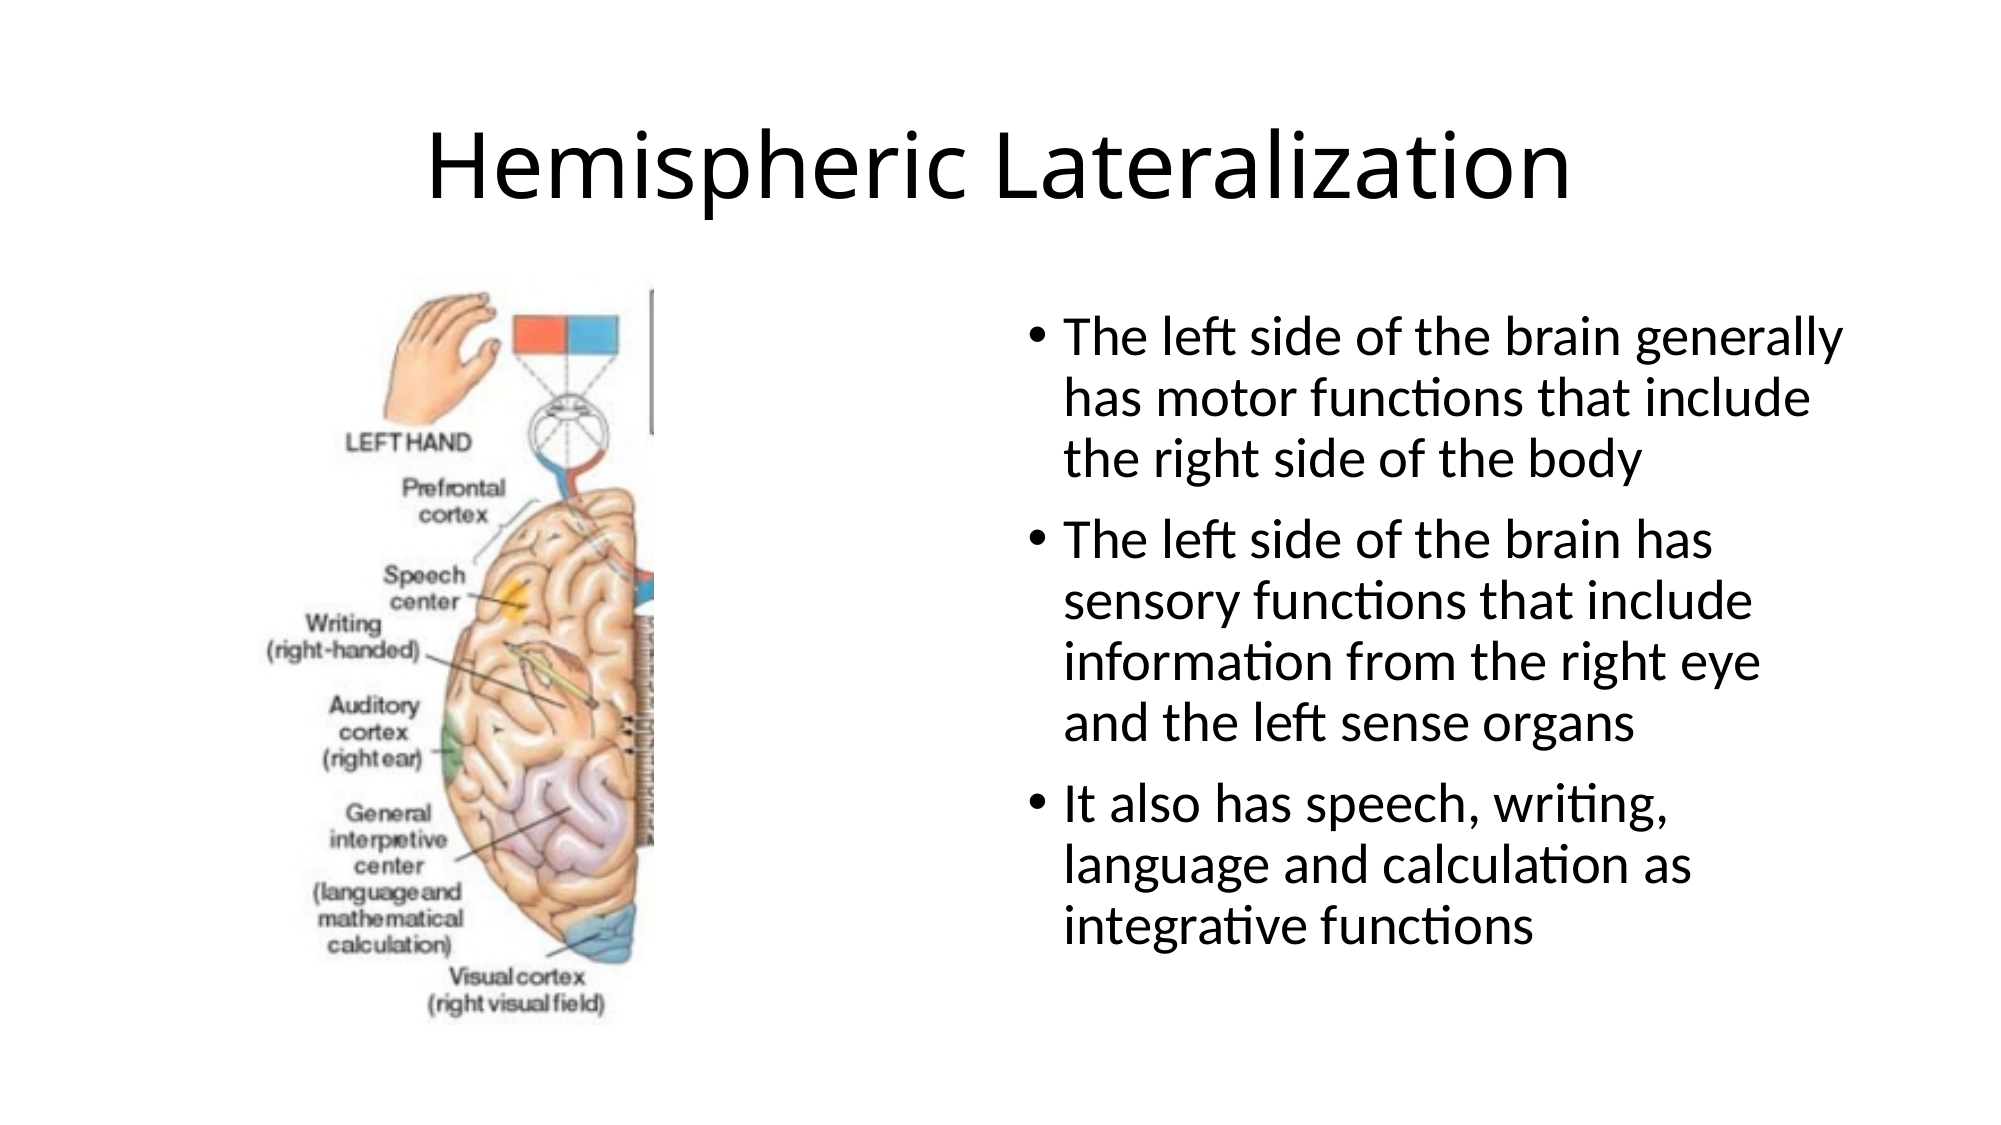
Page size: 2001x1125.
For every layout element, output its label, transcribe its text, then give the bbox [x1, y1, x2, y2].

list The left side of the brain generally has motor functions that include the right side of the body The left side of the brain has sensory functions that include information from the right eye and the left sense organs It also has speech, writing, language and calculation as integrative functions [1012, 299, 1863, 1014]
title Hemispheric Lateralization [137, 59, 1863, 278]
picture [257, 277, 654, 1025]
